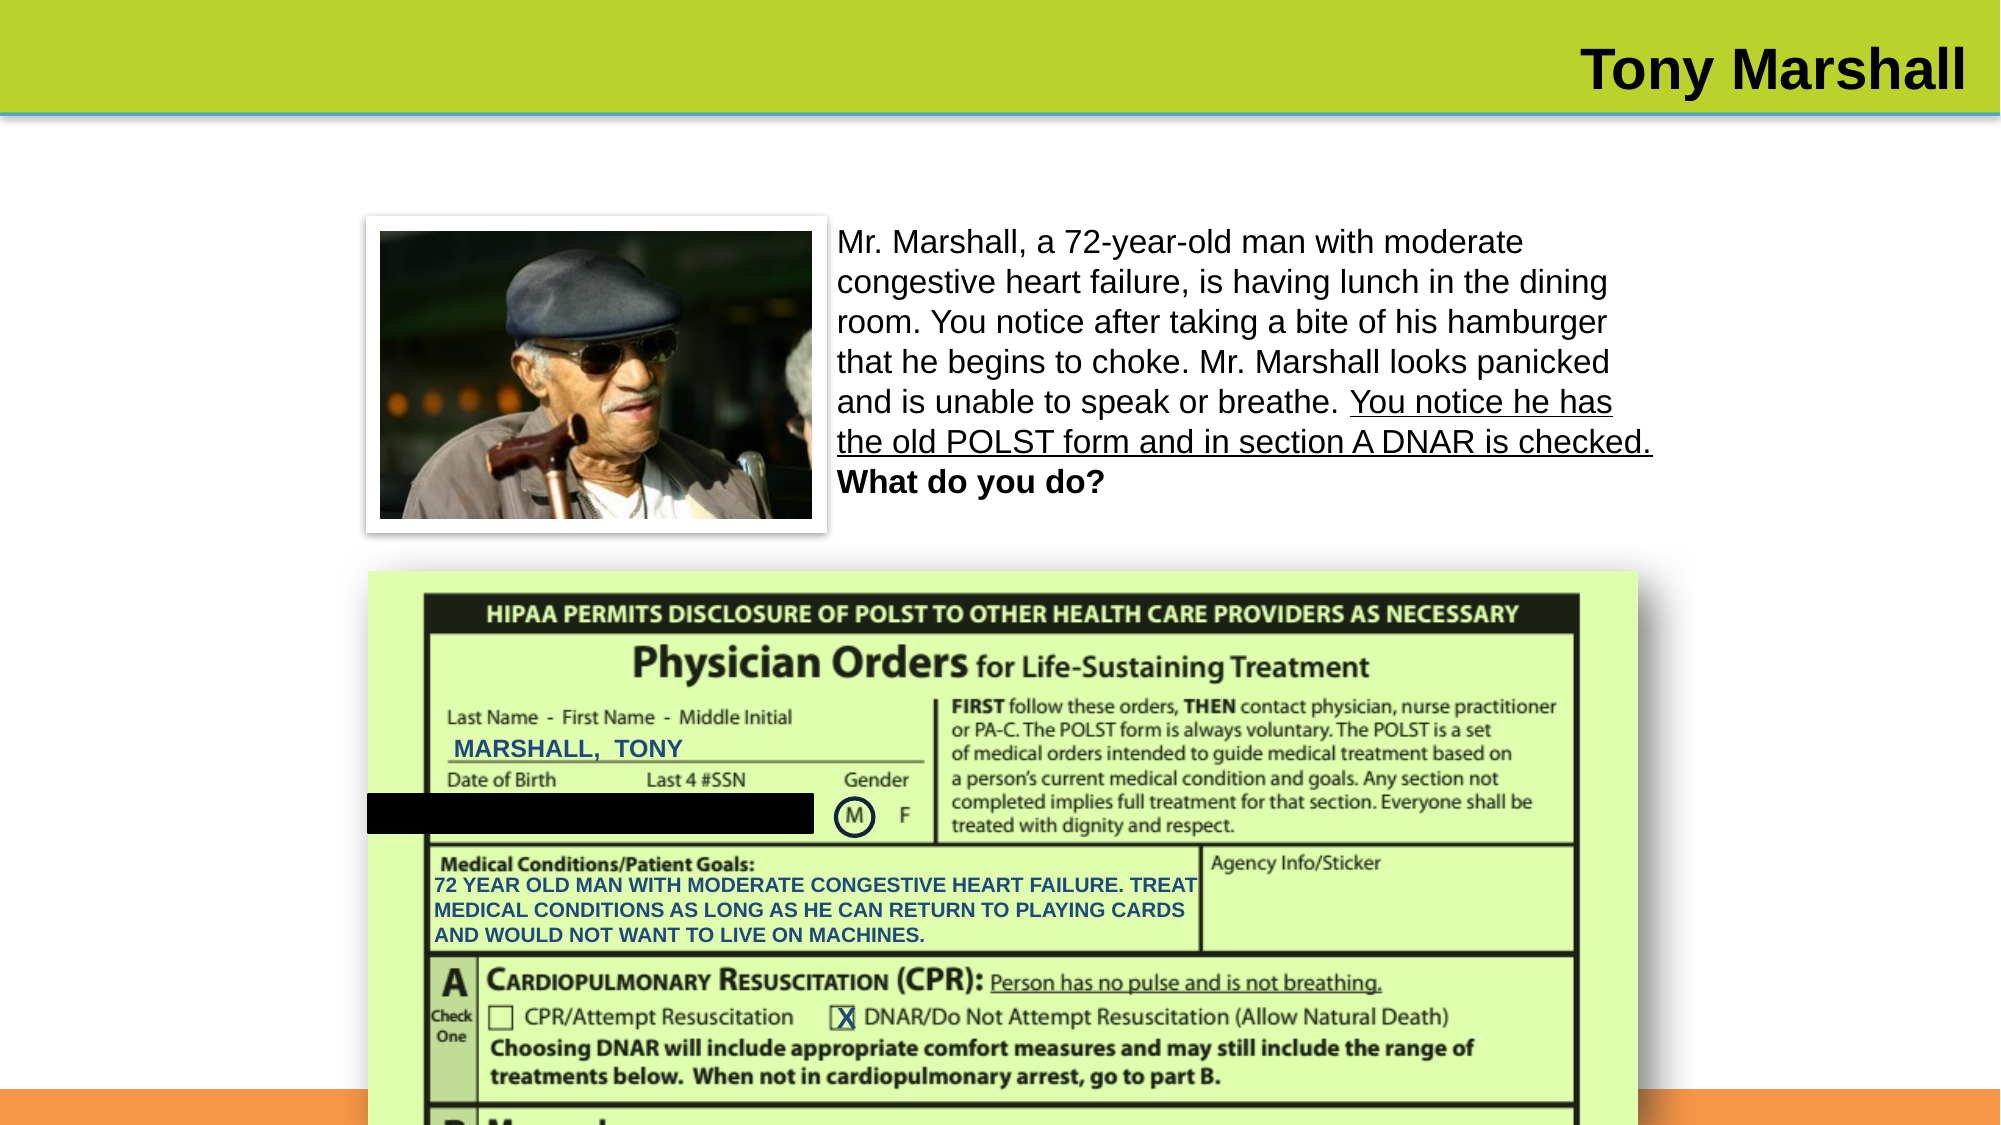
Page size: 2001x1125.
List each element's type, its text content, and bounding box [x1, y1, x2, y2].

picture [379, 230, 813, 519]
picture [368, 571, 1638, 1125]
list Mr. Marshall, a 72-year-old man with moderate congestive heart failure, is having lunch in the dining room. You notice after taking a bite of his hamburger that he begins to choke. Mr. Marshall looks panicked and is unable to speak or breathe. You notice he has the old POLST form and in section A DNAR is checked. What do you do? [821, 212, 1676, 551]
title Tony Marshall [183, 19, 1984, 113]
